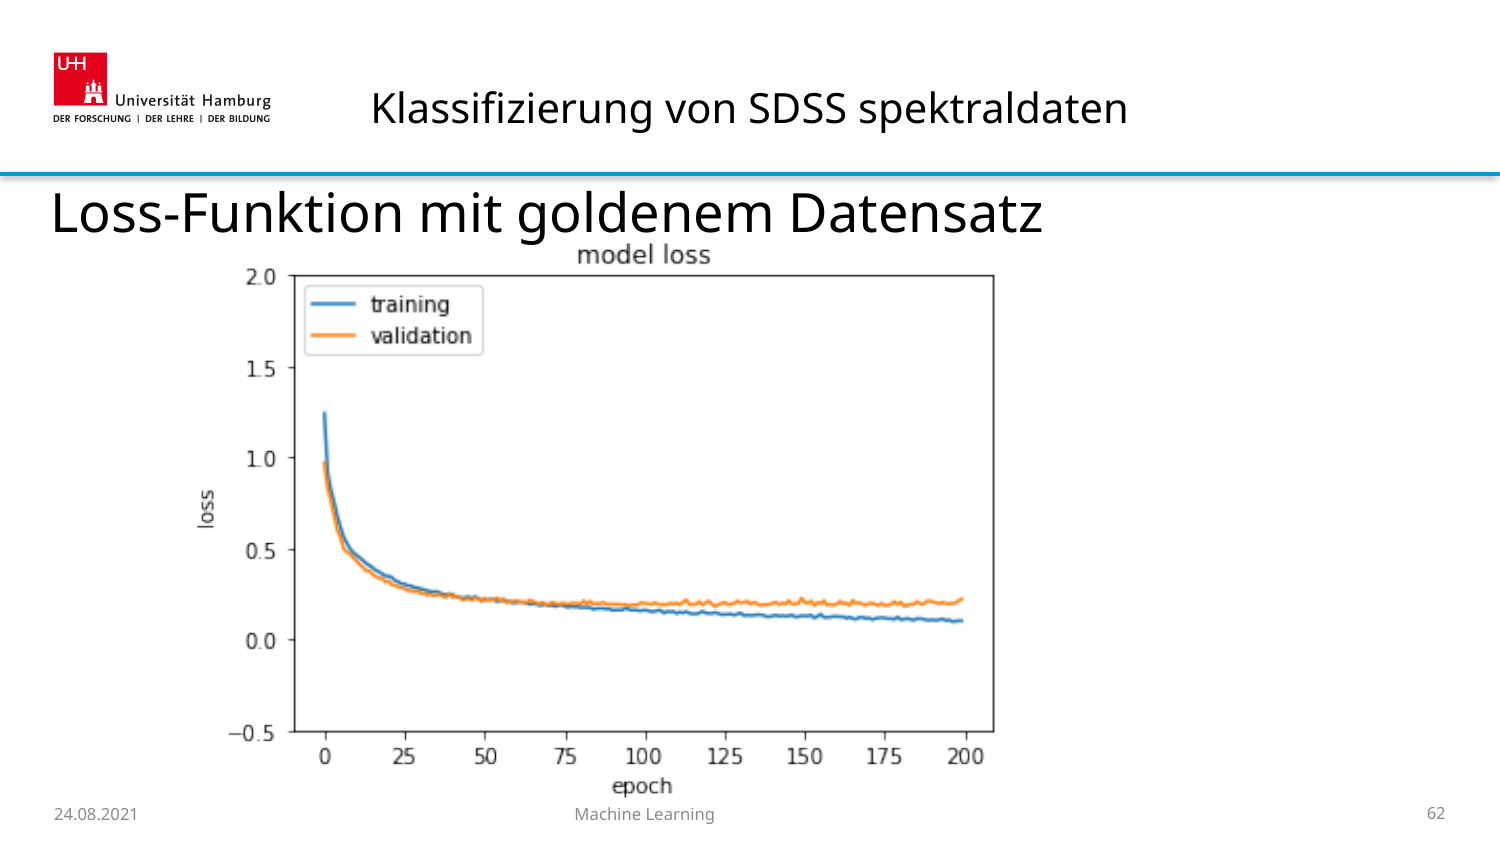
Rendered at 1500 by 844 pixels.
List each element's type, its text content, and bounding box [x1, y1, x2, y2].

title Klassifizierung von SDSS spektraldaten [275, 91, 1225, 122]
slide_number 62 [1361, 788, 1446, 833]
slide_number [54, 788, 210, 833]
footer Machine Learning [273, 788, 1016, 833]
list Loss-Funktion mit goldenem Datensatz [35, 170, 1406, 254]
picture [182, 228, 1008, 811]
picture [1, 0, 323, 149]
